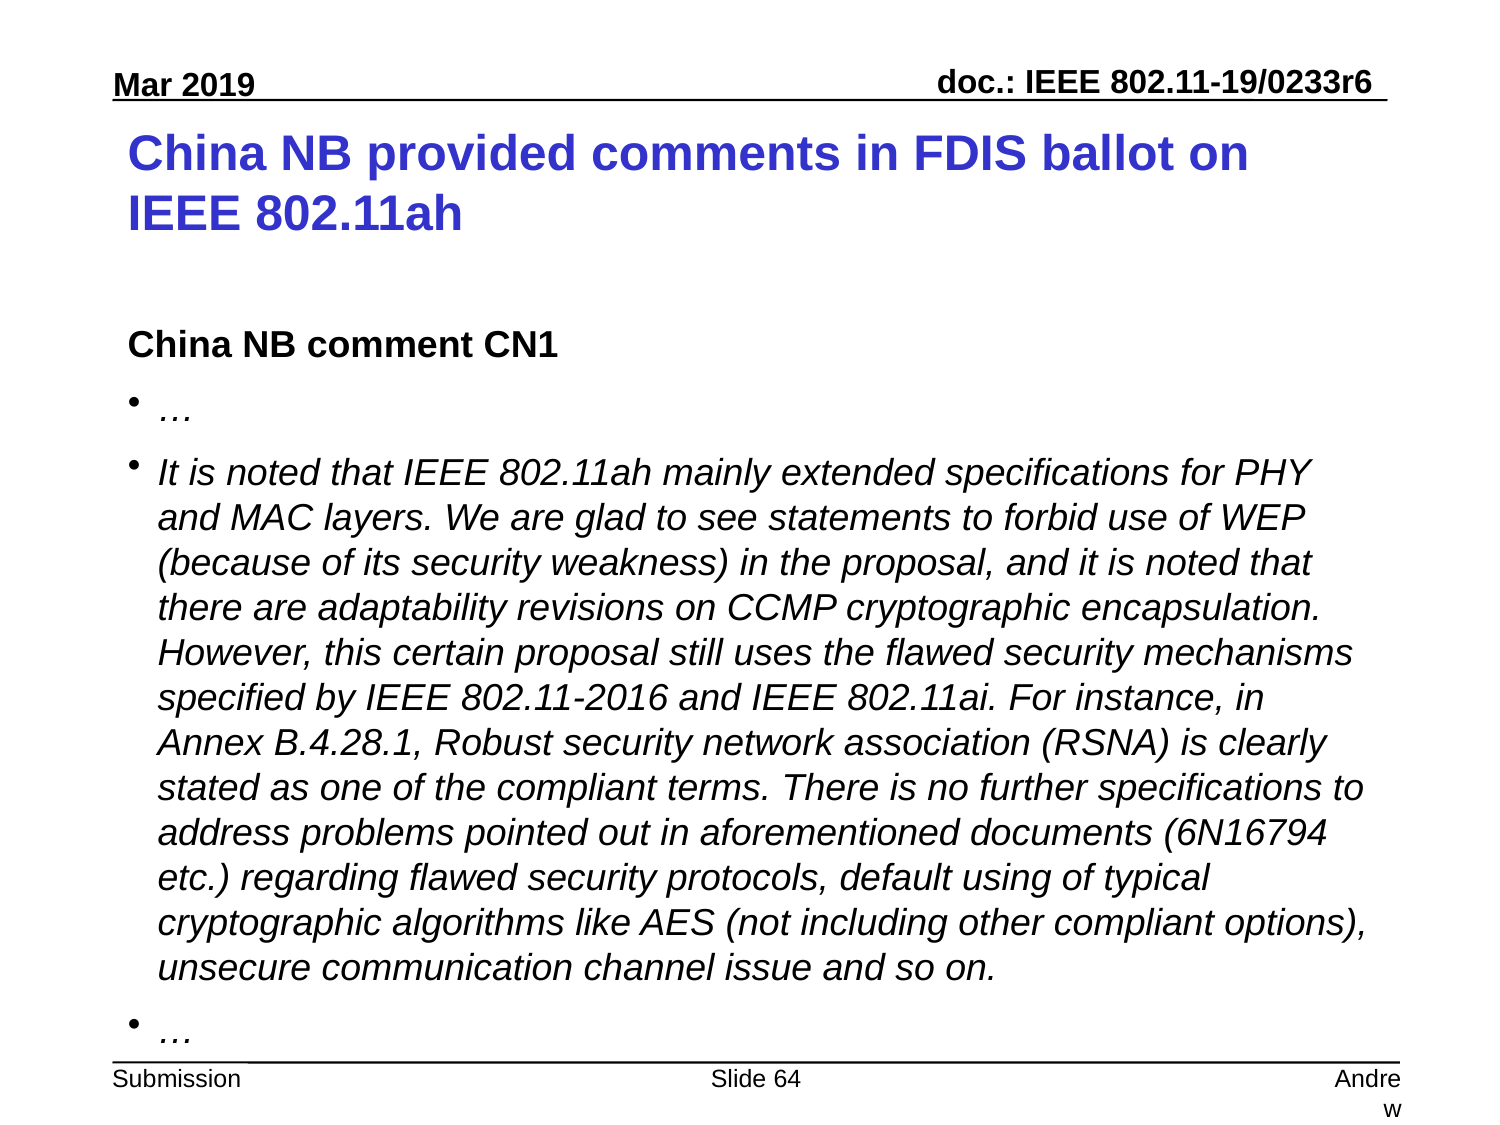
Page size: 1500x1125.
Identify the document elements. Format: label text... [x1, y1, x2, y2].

title China NB provided comments in FDIS ballot on IEEE 802.11ah [112, 112, 1388, 288]
list China NB comment CN1 … It is noted that IEEE 802.11ah mainly extended specifications for PHY and MAC layers. We are glad to see statements to forbid use of WEP (because of its security weakness) in the proposal, and it is noted that there are adaptability revisions on CCMP cryptographic encapsulation. However, this certain proposal still uses the flawed security mechanisms specified by IEEE 802.11-2016 and IEEE 802.11ai. For instance, in Annex B.4.28.1, Robust security network association (RSNA) is clearly stated as one of the compliant terms. There is no further specifications to address problems pointed out in aforementioned documents (6N16794 etc.) regarding flawed security protocols, default using of typical cryptographic algorithms like AES (not including other compliant options), unsecure communication channel issue and so on. … [112, 312, 1388, 988]
footer Andrew Myles, Cisco [1320, 1061, 1402, 1093]
slide_number Slide 64 [709, 1061, 803, 1093]
